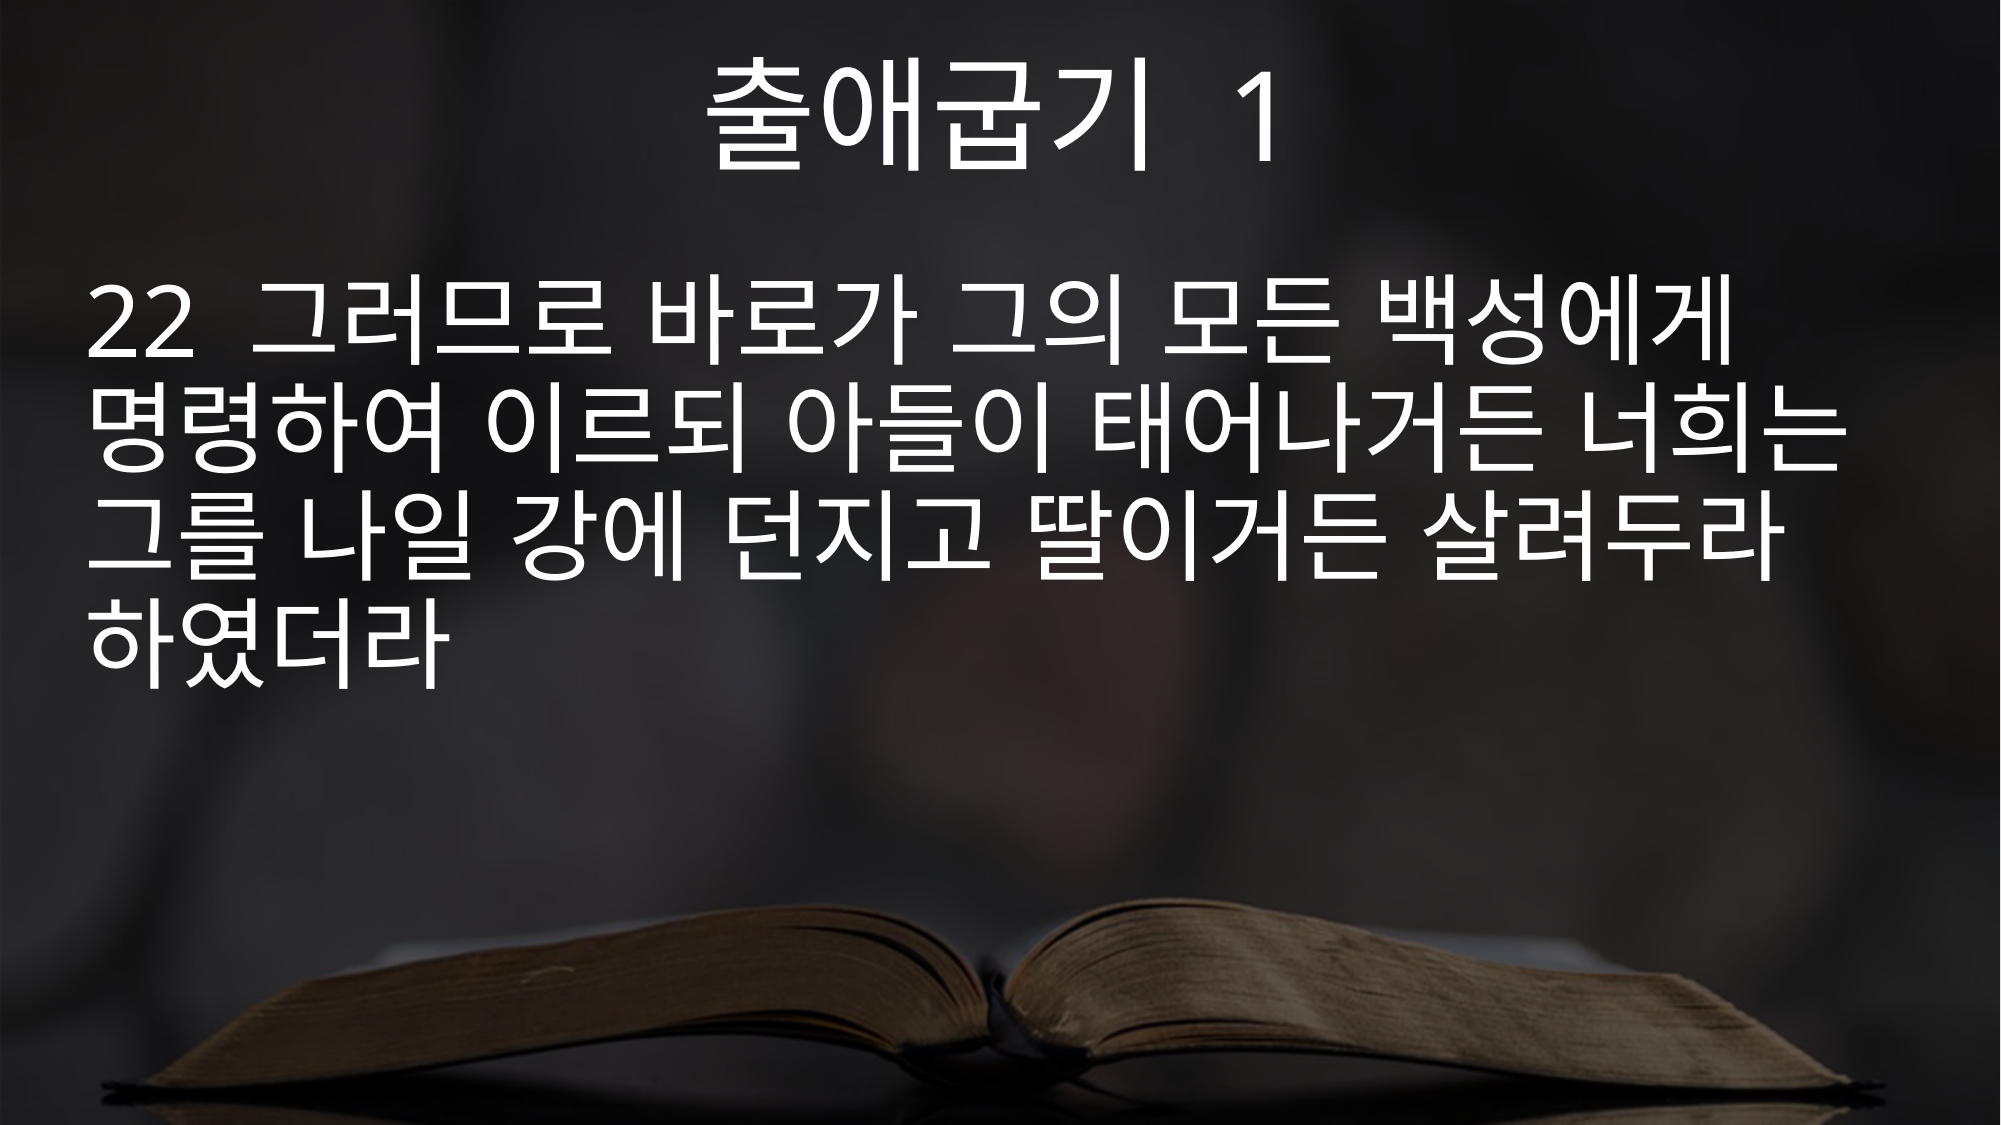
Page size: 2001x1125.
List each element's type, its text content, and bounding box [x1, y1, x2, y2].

list 22 그러므로 바로가 그의 모든 백성에게 명령하여 이르되 아들이 태어나거든 너희는 그를 나일 강에 던지고 딸이거든 살려두라 하였더라 [69, 263, 1953, 423]
footer 출애굽기 1 [0, 32, 2000, 192]
picture [0, 0, 2001, 1125]
